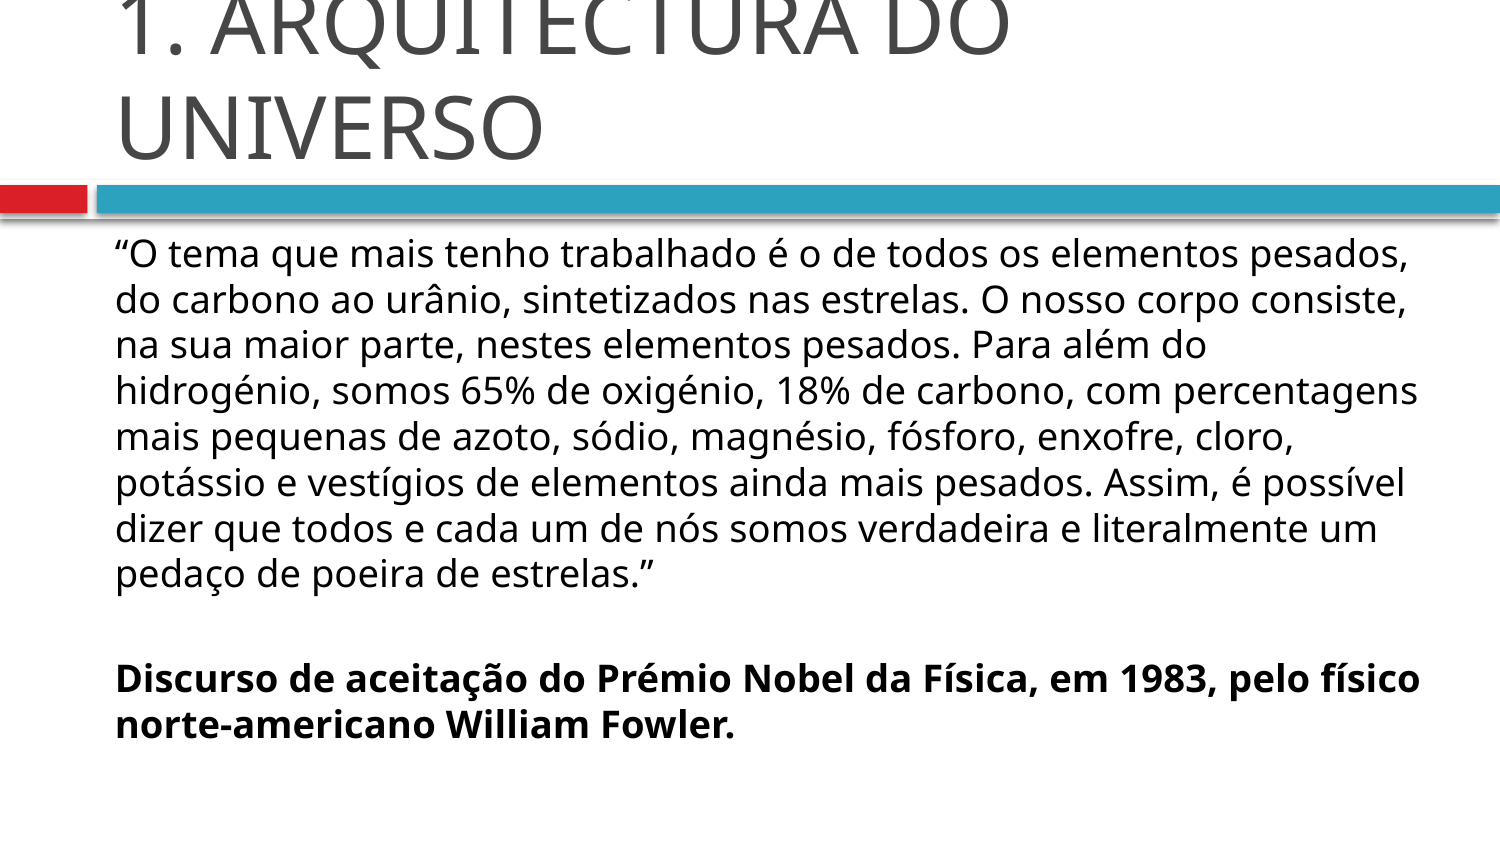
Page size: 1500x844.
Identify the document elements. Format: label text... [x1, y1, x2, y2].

title 1. ARQUITECTURA DO UNIVERSO [99, 19, 1438, 185]
list “O tema que mais tenho trabalhado é o de todos os elementos pesados, do carbono ao urânio, sintetizados nas estrelas. O nosso corpo consiste, na sua maior parte, nestes elementos pesados. Para além do hidrogénio, somos 65% de oxigénio, 18% de carbono, com percentagens mais pequenas de azoto, sódio, magnésio, fósforo, enxofre, cloro, potássio e vestígios de elementos ainda mais pesados. Assim, é possível dizer que todos e cada um de nós somos verdadeira e literalmente um pedaço de poeira de estrelas.” Discurso de aceitação do Prémio Nobel da Física, em 1983, pelo físico norte-americano William Fowler. [99, 221, 1438, 760]
